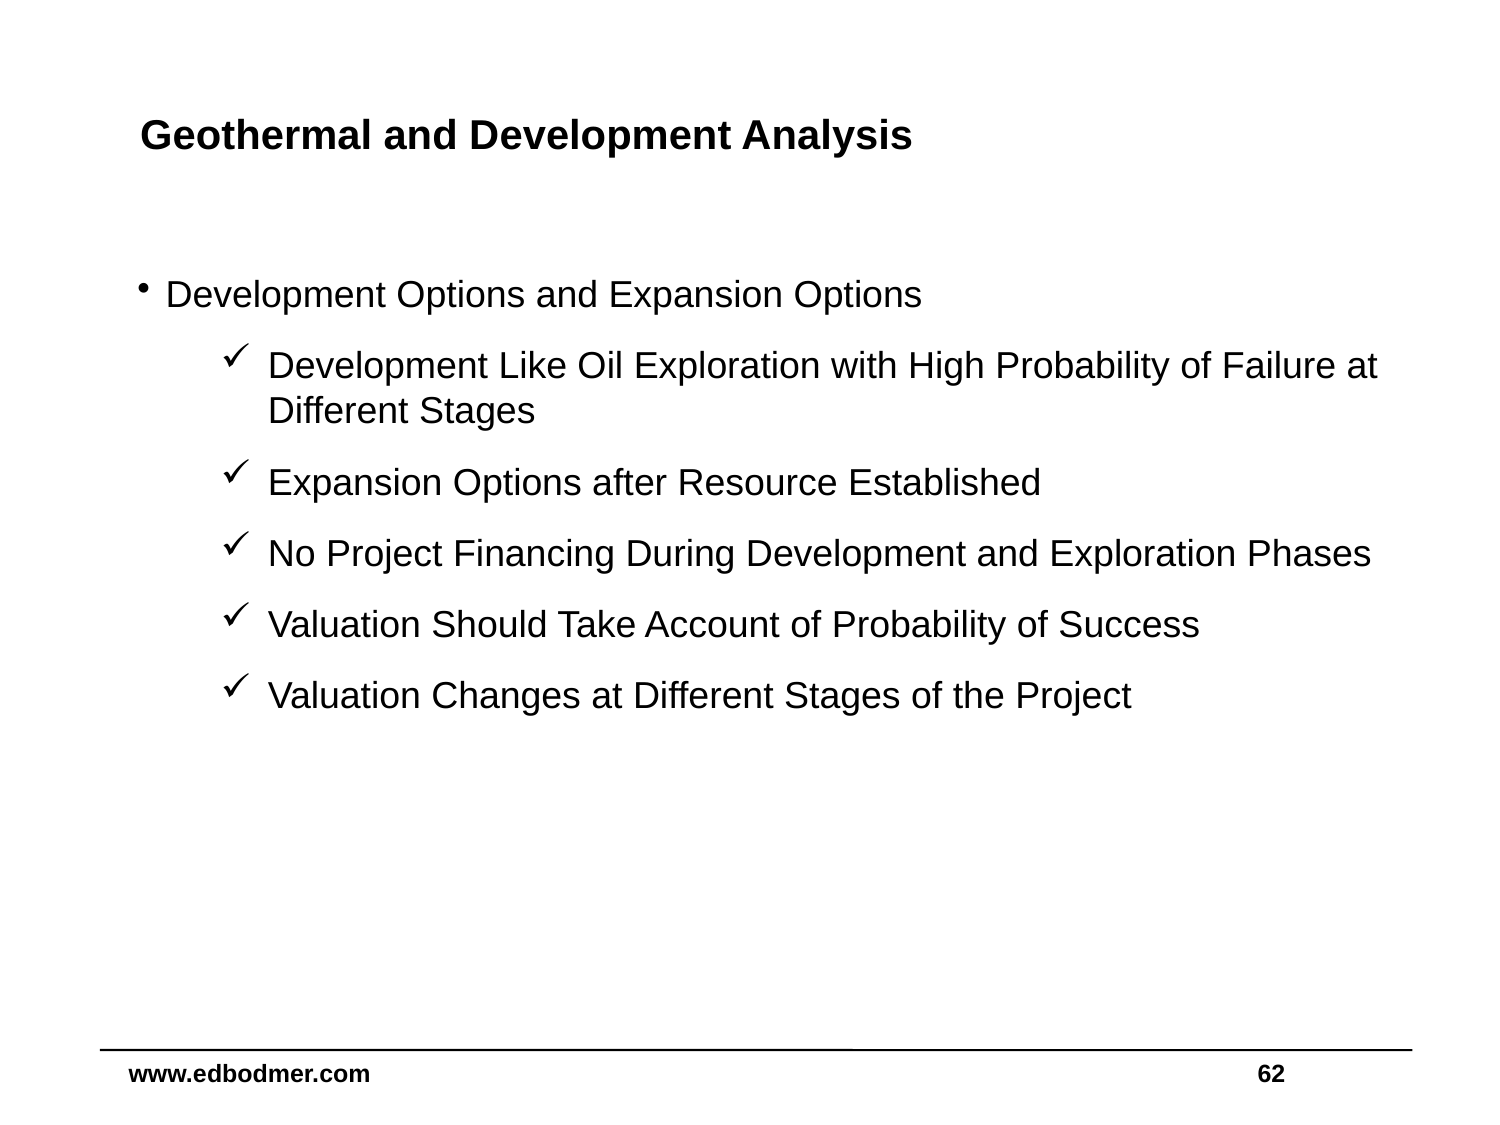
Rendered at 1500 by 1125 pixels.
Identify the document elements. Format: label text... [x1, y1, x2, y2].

title Geothermal and Development Analysis [124, 99, 1288, 226]
list Development Options and Expansion Options Development Like Oil Exploration with High Probability of Failure at Different Stages Expansion Options after Resource Established No Project Financing During Development and Exploration Phases Valuation Should Take Account of Probability of Success Valuation Changes at Different Stages of the Project [112, 262, 1401, 1026]
